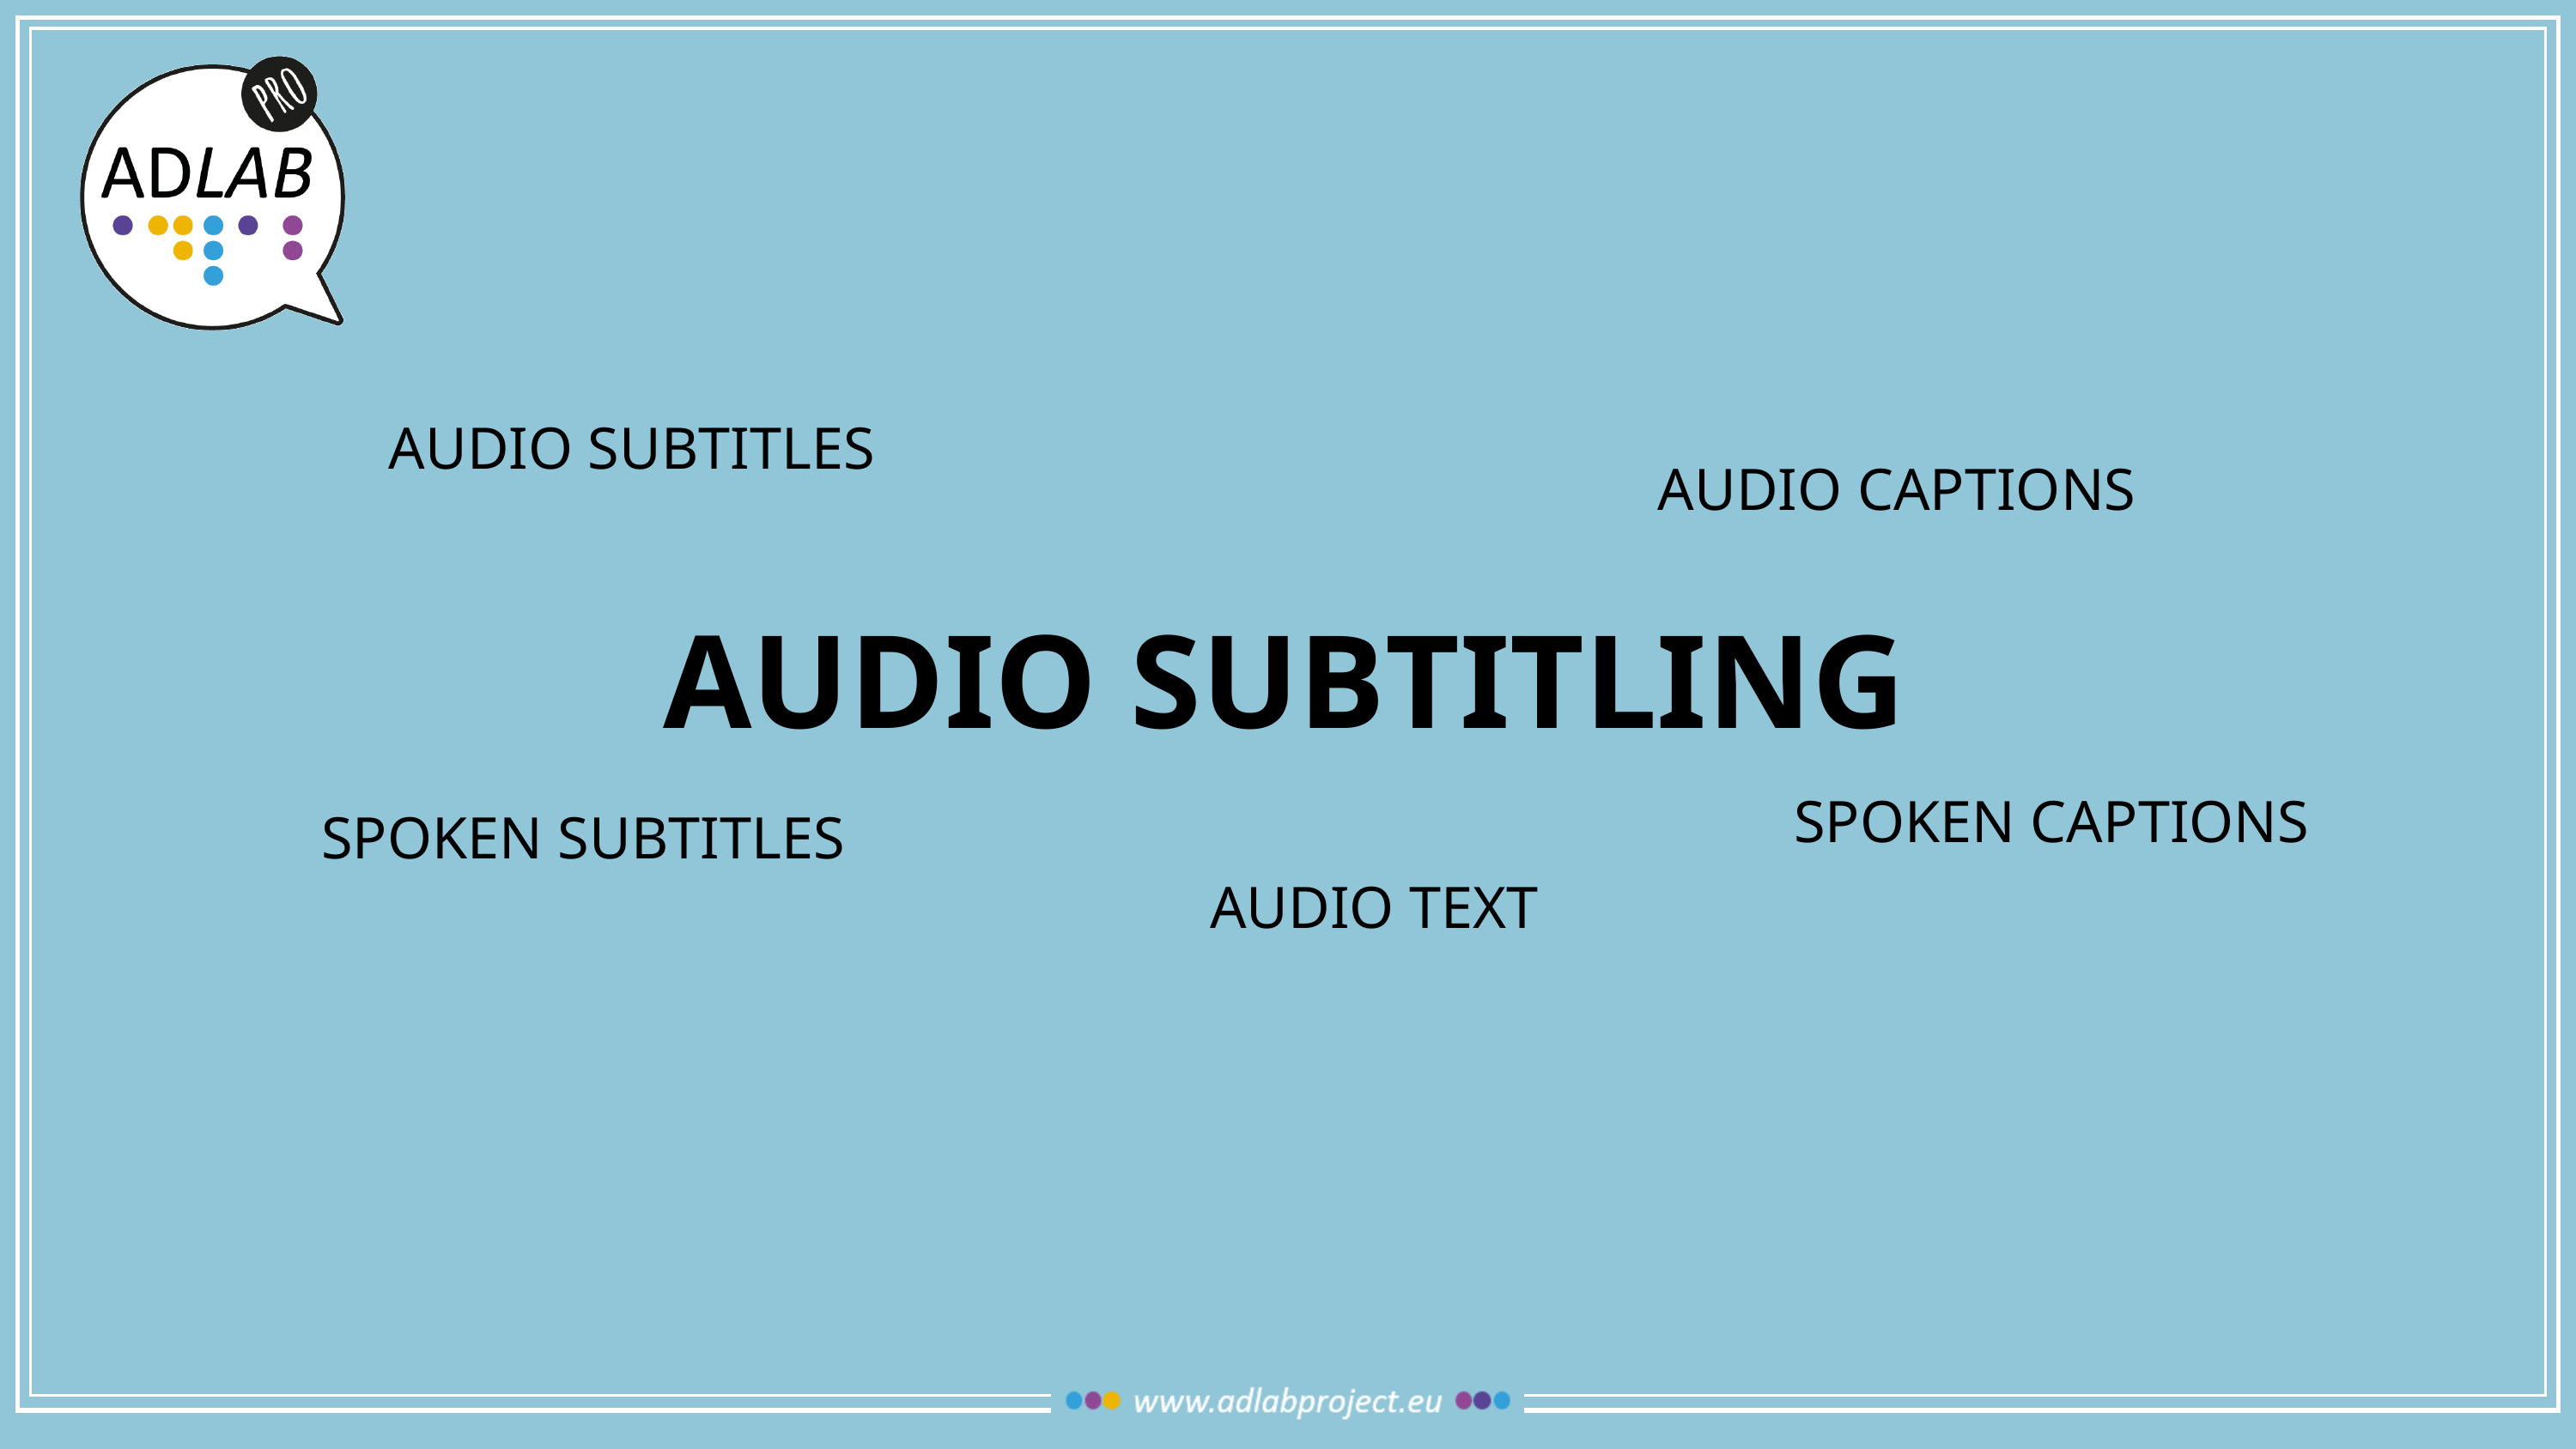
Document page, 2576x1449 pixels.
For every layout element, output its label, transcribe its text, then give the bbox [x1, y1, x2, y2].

text_box AUDIO SUBTITLES [376, 405, 889, 487]
list Audio subtitling [57, 515, 2512, 751]
text_box SPOKEN CAPTIONS [1781, 779, 2374, 861]
text_box AUDIO CAPTIONS [1644, 446, 2240, 528]
text_box SPOKEN SUBTITLES [308, 795, 859, 876]
text_box AUDIO TEXT [1197, 864, 1645, 946]
picture [72, 49, 353, 330]
picture [1051, 1378, 1524, 1429]
